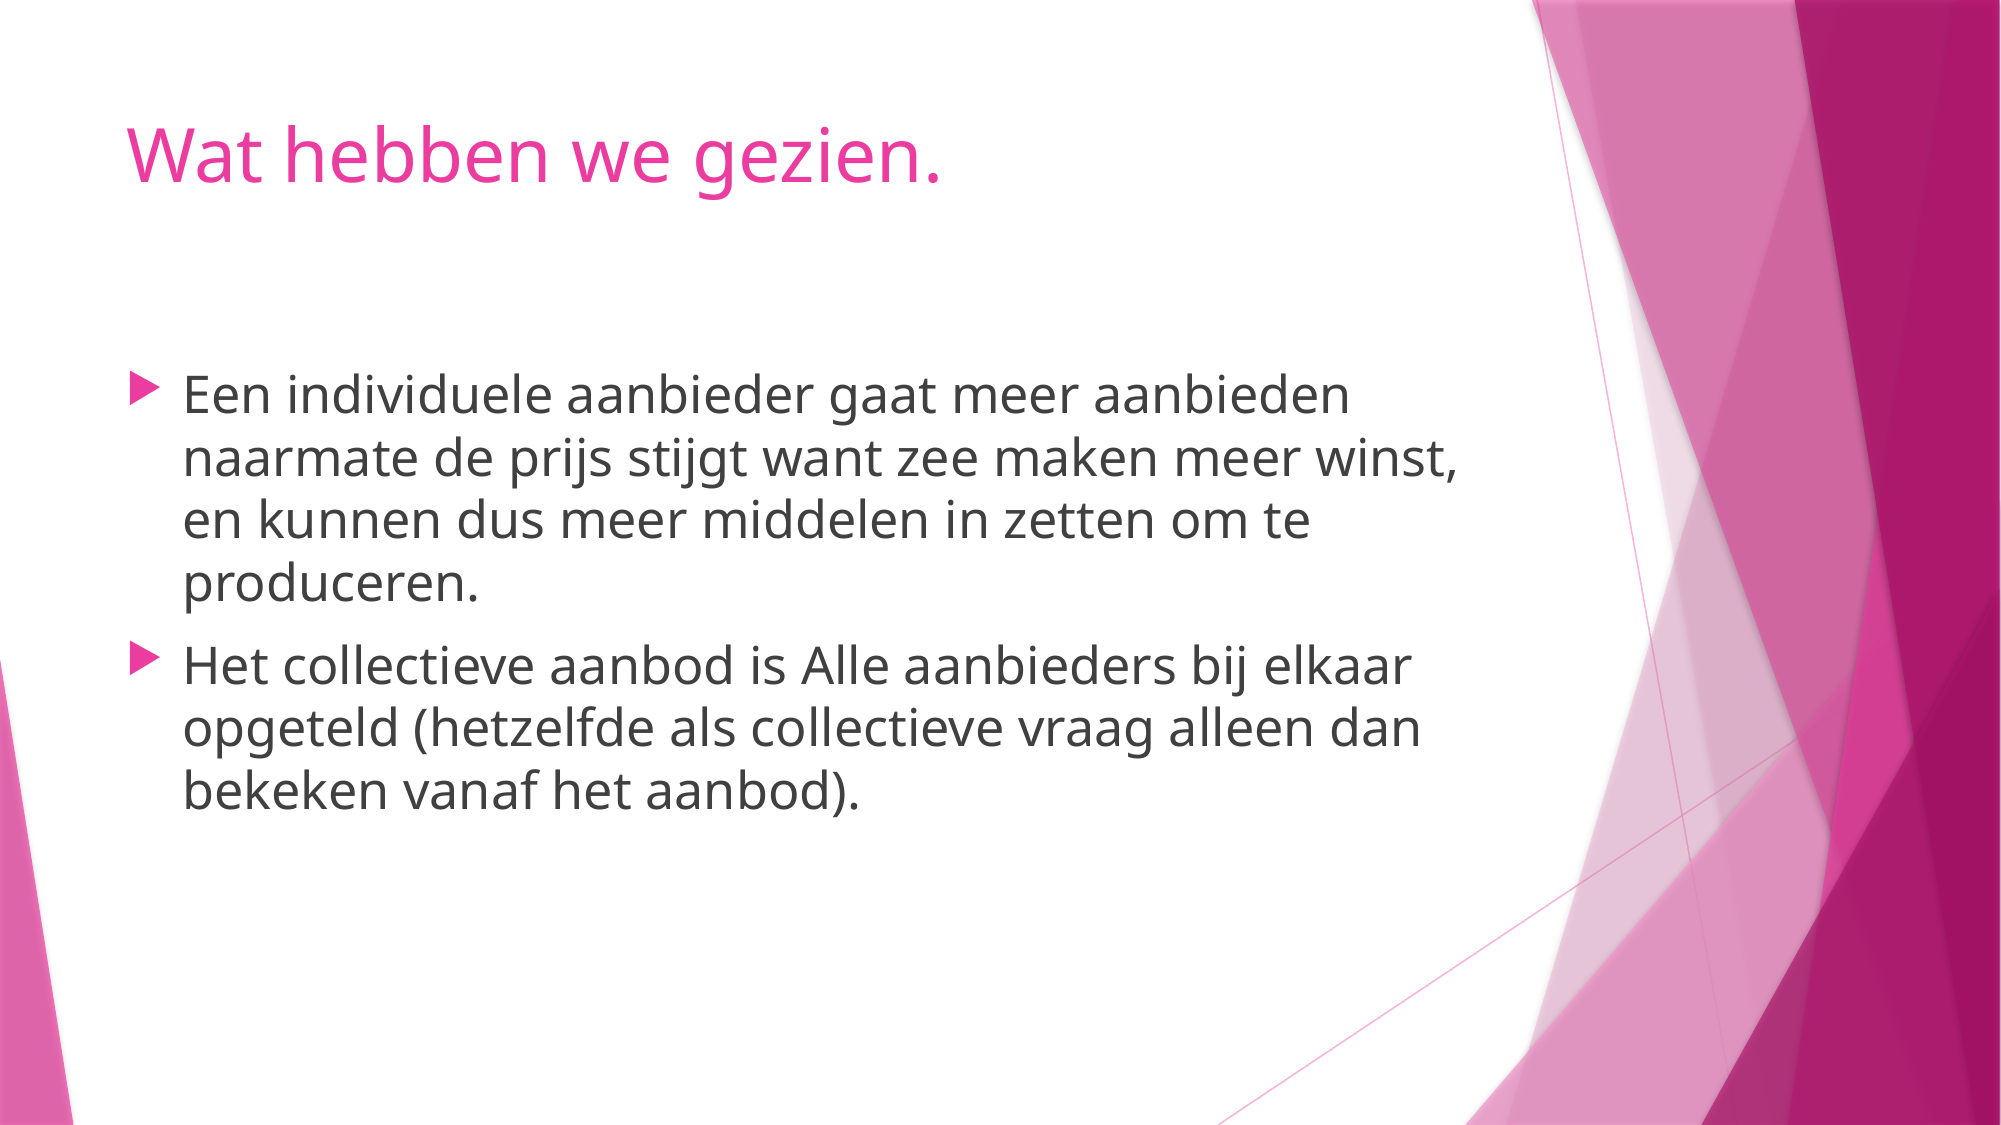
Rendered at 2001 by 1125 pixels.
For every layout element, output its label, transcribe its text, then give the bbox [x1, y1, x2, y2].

title Wat hebben we gezien. [111, 99, 1522, 317]
list Een individuele aanbieder gaat meer aanbieden naarmate de prijs stijgt want zee maken meer winst, en kunnen dus meer middelen in zetten om te produceren. Het collectieve aanbod is Alle aanbieders bij elkaar opgeteld (hetzelfde als collectieve vraag alleen dan bekeken vanaf het aanbod). [111, 354, 1522, 992]
